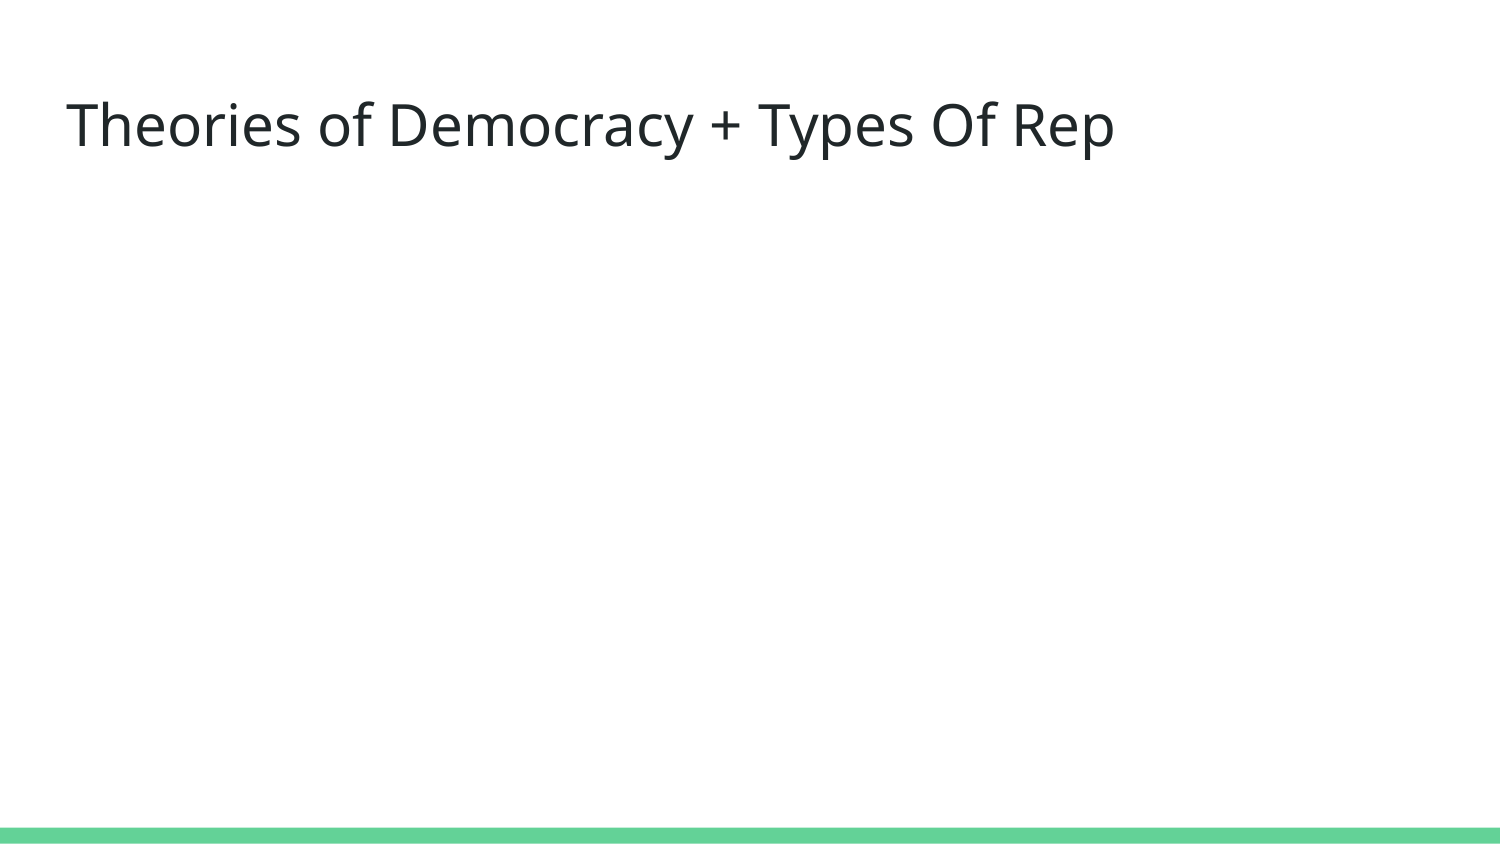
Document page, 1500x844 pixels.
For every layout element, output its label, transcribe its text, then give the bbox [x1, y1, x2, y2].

title Theories of Democracy + Types Of Rep [51, 72, 1449, 167]
